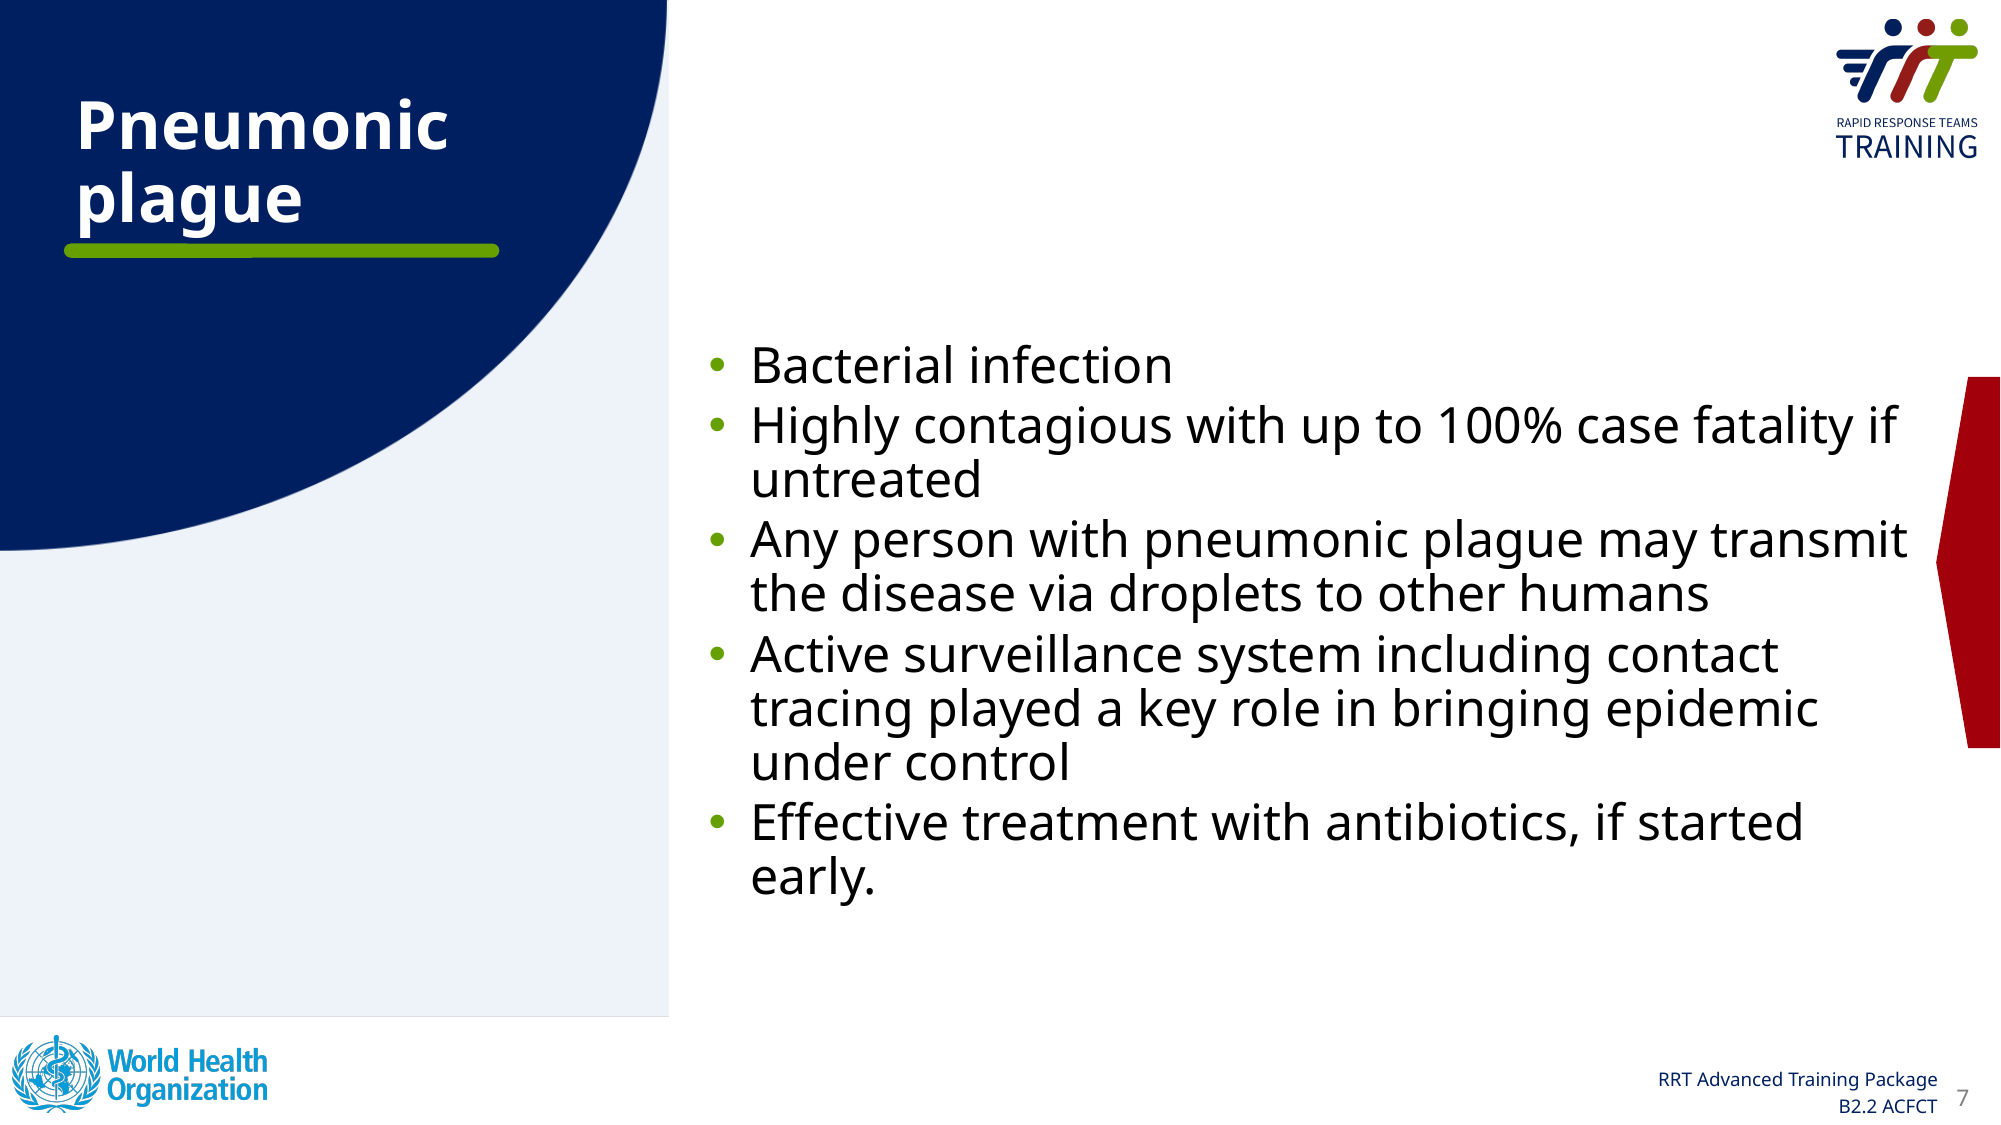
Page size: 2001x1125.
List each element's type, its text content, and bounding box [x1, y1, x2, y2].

picture [1835, 19, 1978, 167]
list Bacterial infection Highly contagious with up to 100% case fatality if untreated Any person with pneumonic plague may transmit the disease via droplets to other humans Active surveillance system including contact tracing played a key role in bringing epidemic under control Effective treatment with antibiotics, if started early. [700, 332, 1937, 882]
text_box Pneumonic plague [68, 85, 500, 245]
picture [58, 1050, 64, 1058]
picture [12, 1035, 267, 1113]
picture [12, 1083, 48, 1113]
picture [0, 0, 669, 1018]
